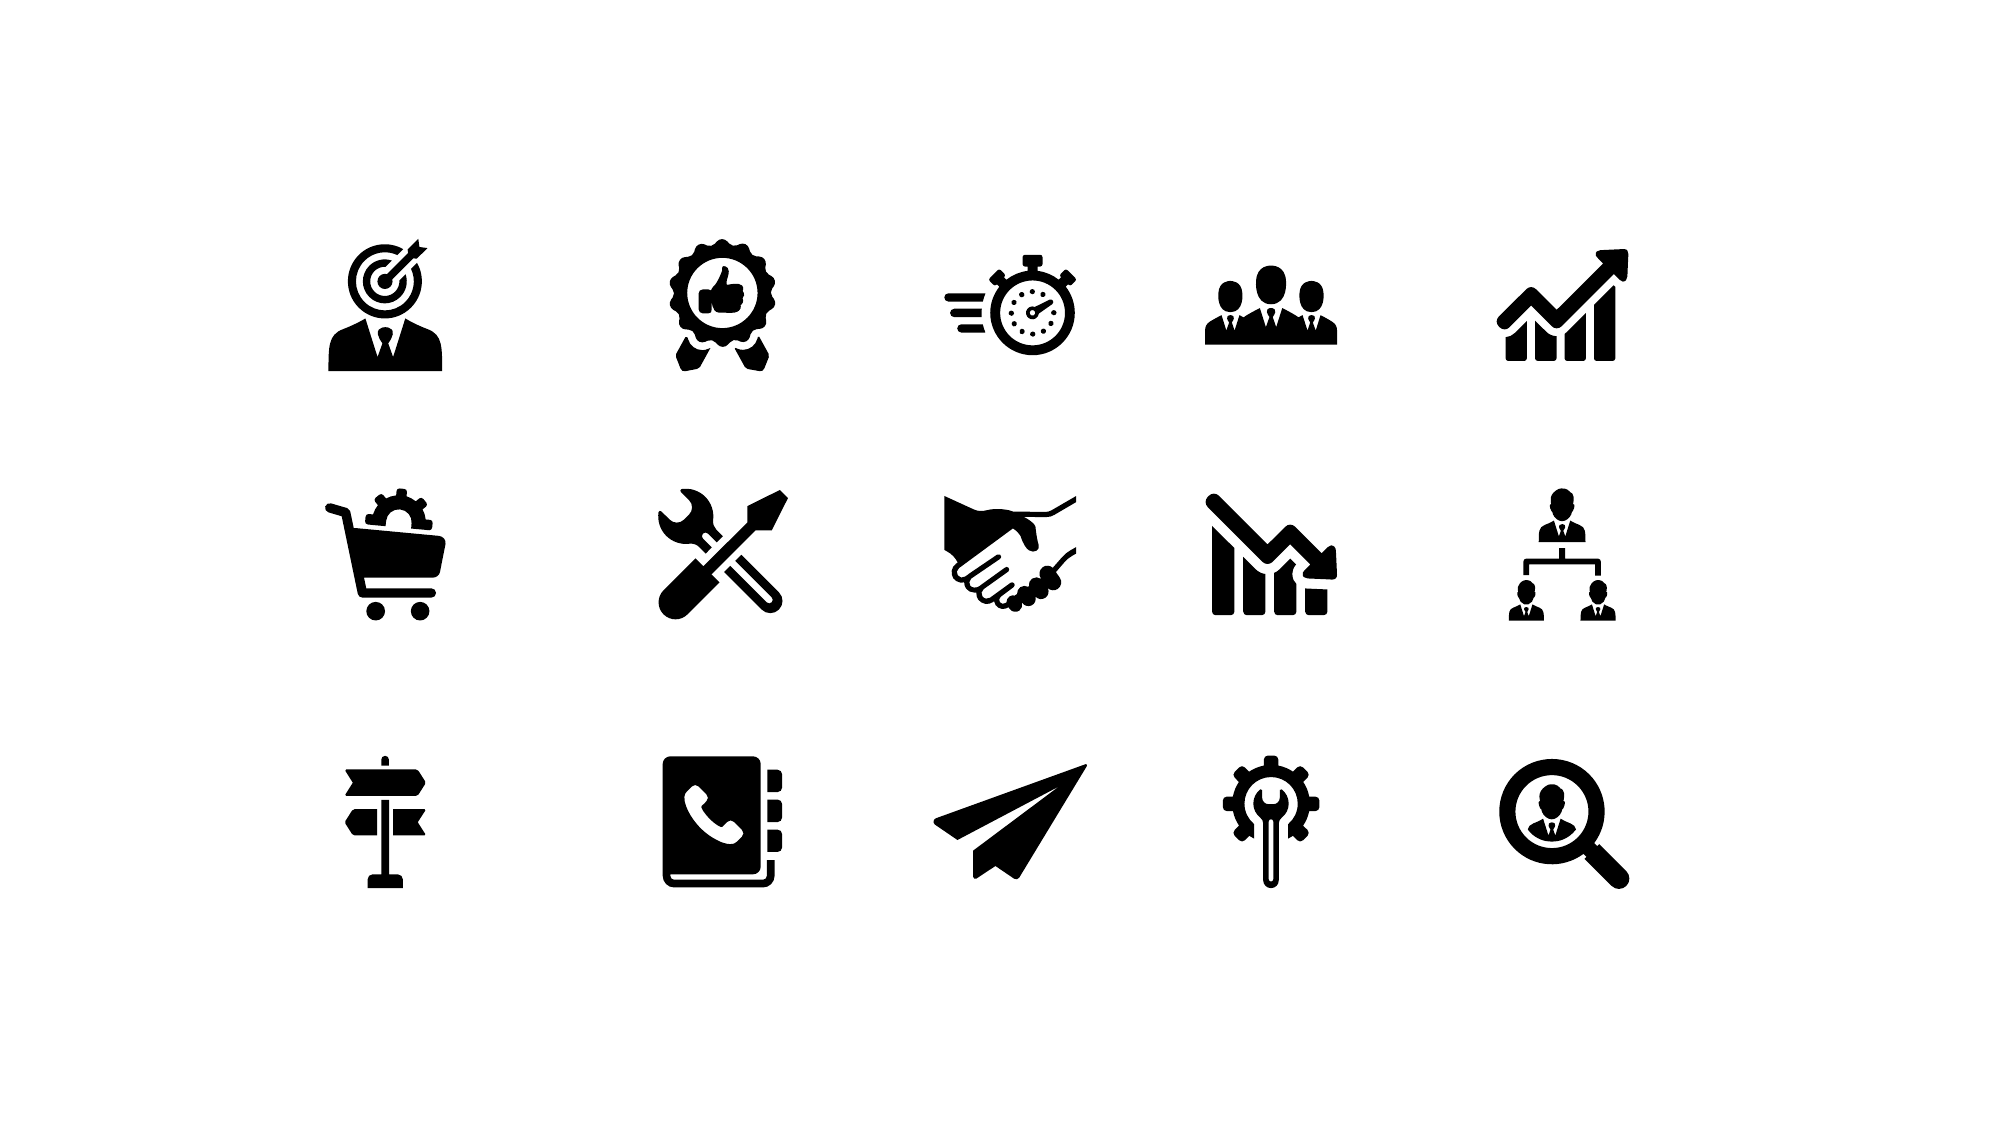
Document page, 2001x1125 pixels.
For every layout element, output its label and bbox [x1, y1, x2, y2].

text_box [344, 755, 426, 888]
text_box [1494, 753, 1631, 890]
text_box [1496, 249, 1629, 361]
text_box [944, 254, 1077, 356]
text_box [662, 756, 783, 888]
text_box [656, 487, 788, 621]
text_box [1508, 488, 1616, 621]
text_box [1204, 493, 1338, 616]
text_box [1222, 755, 1320, 889]
text_box [1205, 265, 1338, 345]
text_box [933, 764, 1087, 880]
text_box [668, 238, 777, 372]
text_box [944, 495, 1077, 612]
text_box [327, 238, 443, 372]
text_box [324, 488, 447, 621]
